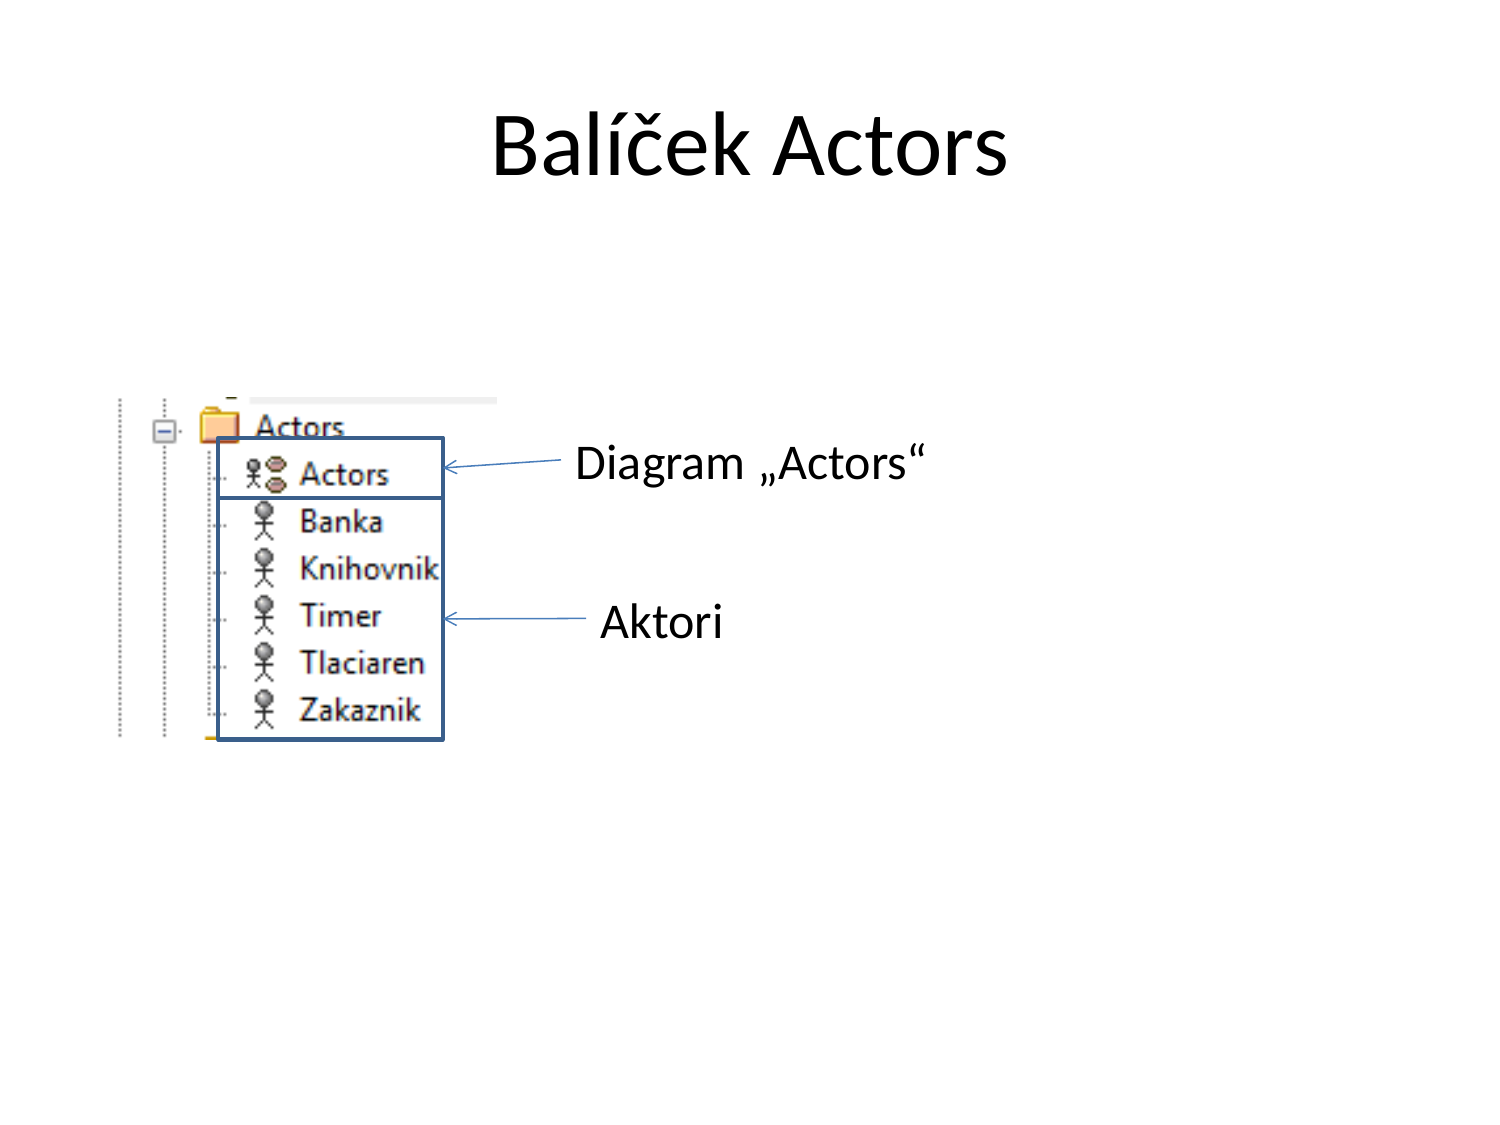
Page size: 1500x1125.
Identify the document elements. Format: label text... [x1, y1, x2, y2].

text_box Aktori [586, 581, 1000, 656]
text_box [442, 460, 562, 469]
picture [88, 396, 497, 740]
title Balíček Actors [75, 45, 1425, 233]
text_box Diagram „Actors“ [561, 422, 975, 498]
